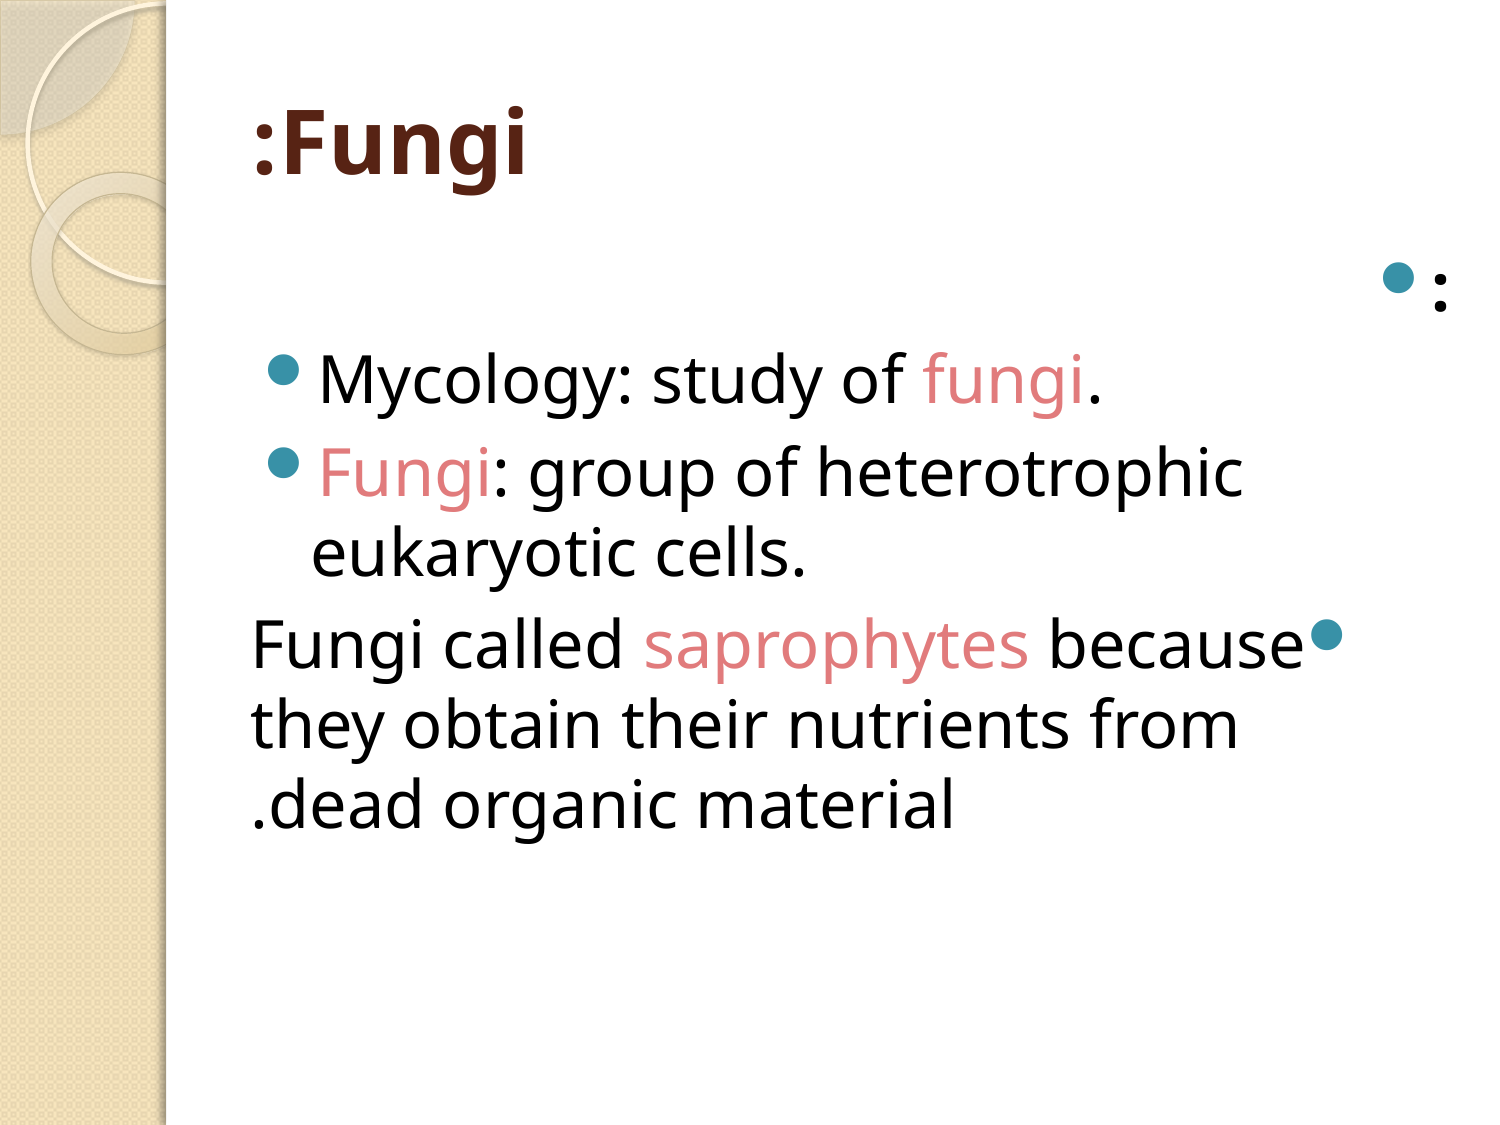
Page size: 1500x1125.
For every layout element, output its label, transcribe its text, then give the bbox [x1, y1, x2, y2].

list : Mycology: study of fungi. Fungi: group of heterotrophic eukaryotic cells. Fungi called saprophytes because they obtain their nutrients from dead organic material. [235, 237, 1466, 1025]
title Fungi: [235, 45, 1466, 233]
